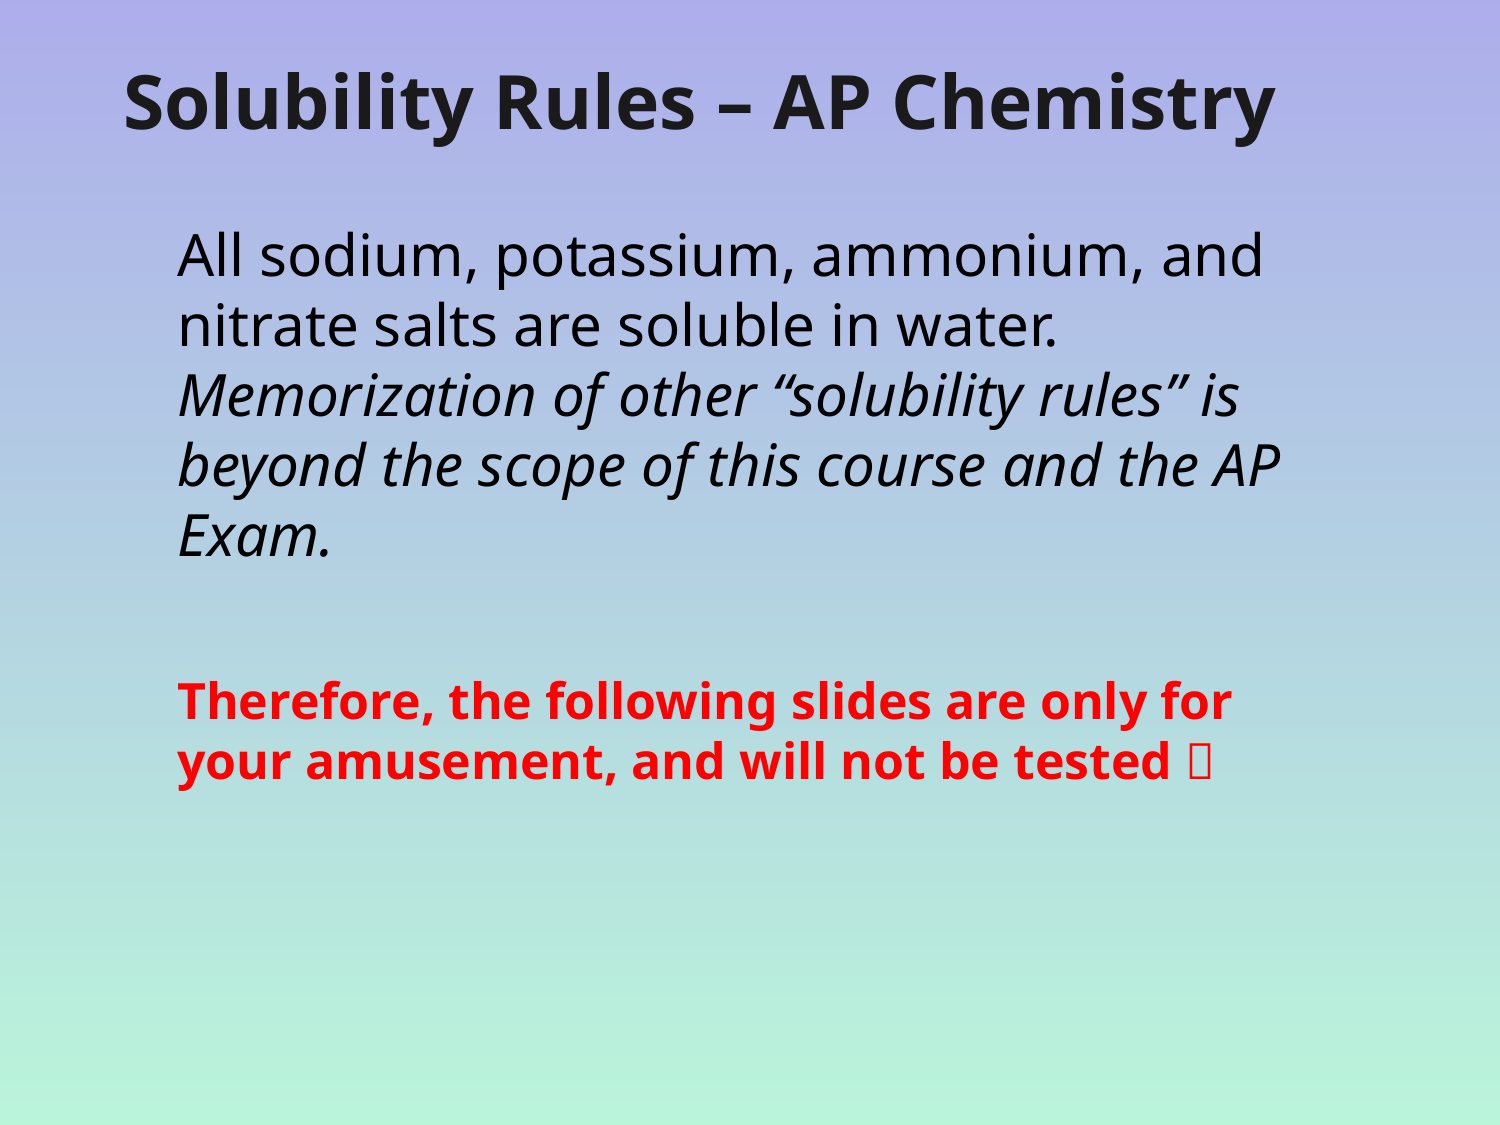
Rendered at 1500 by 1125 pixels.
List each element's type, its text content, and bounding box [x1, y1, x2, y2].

text_box All sodium, potassium, ammonium, and nitrate salts are soluble in water. Memorization of other “solubility rules” is beyond the scope of this course and the AP Exam. [162, 210, 1325, 576]
text_box Therefore, the following slides are only for your amusement, and will not be tested  [162, 662, 1275, 798]
title Solubility Rules – AP Chemistry [62, 37, 1338, 163]
